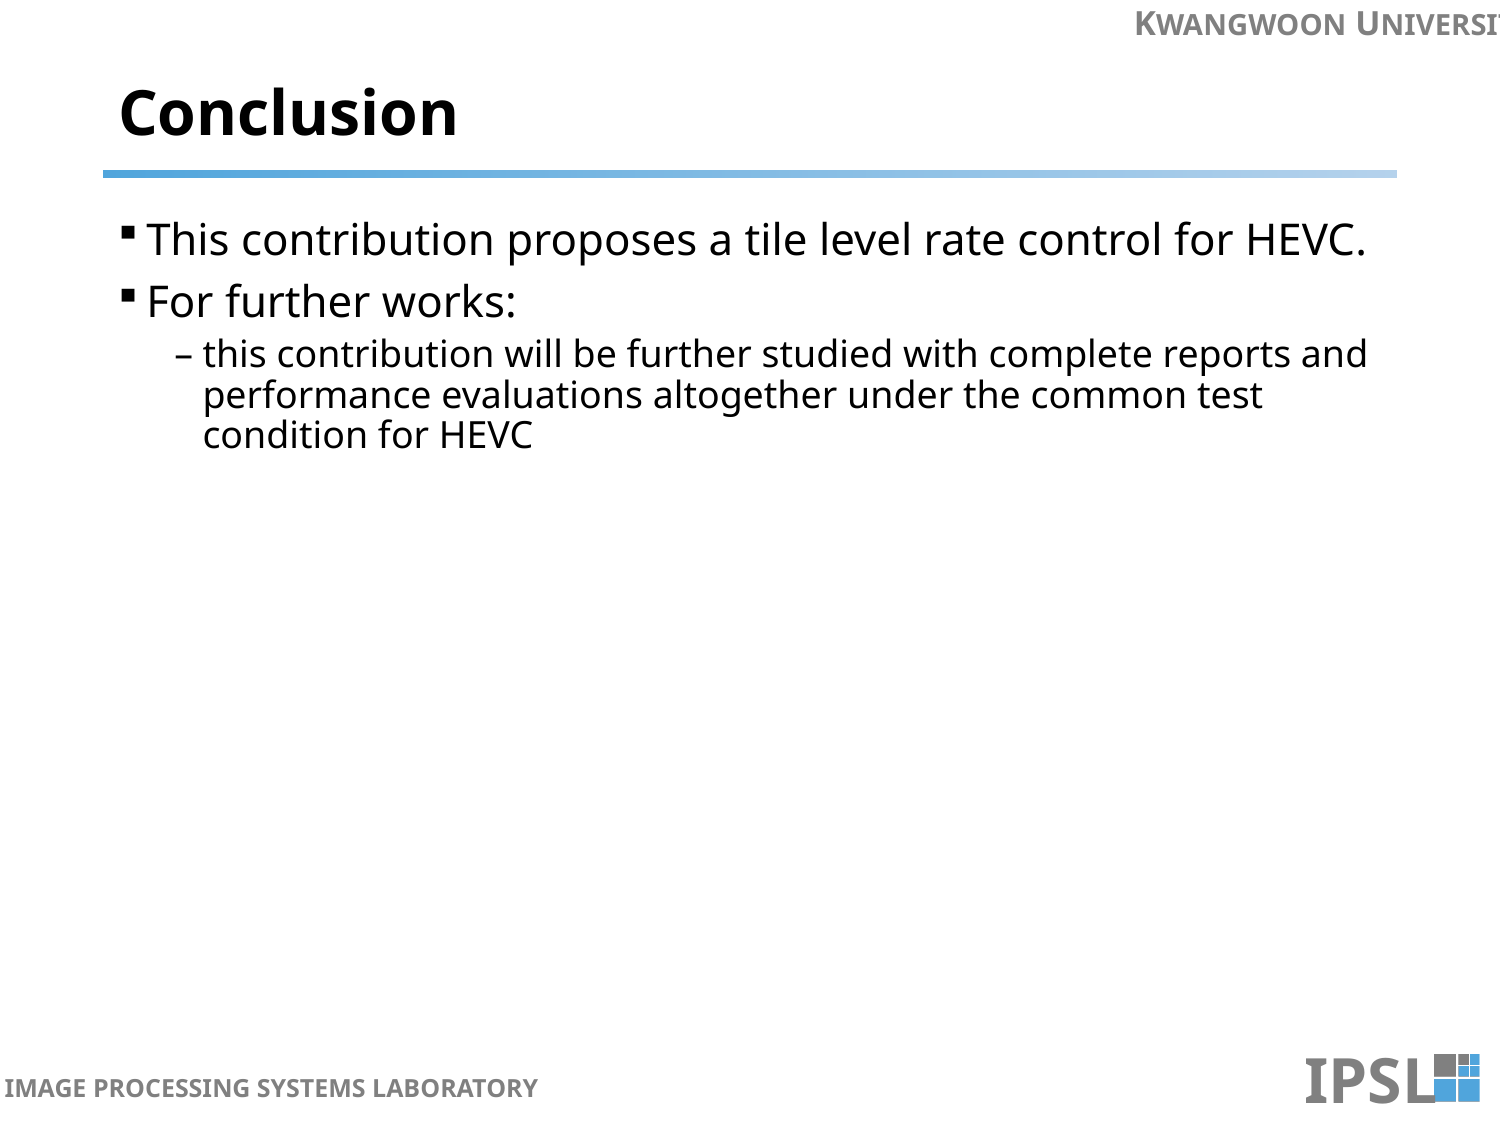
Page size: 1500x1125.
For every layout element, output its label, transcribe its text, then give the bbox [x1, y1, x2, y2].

list This contribution proposes a tile level rate control for HEVC. For further works: this contribution will be further studied with complete reports and performance evaluations altogether under the common test condition for HEVC [103, 209, 1397, 1014]
picture [1430, 1050, 1480, 1108]
title Conclusion [103, 59, 1397, 171]
